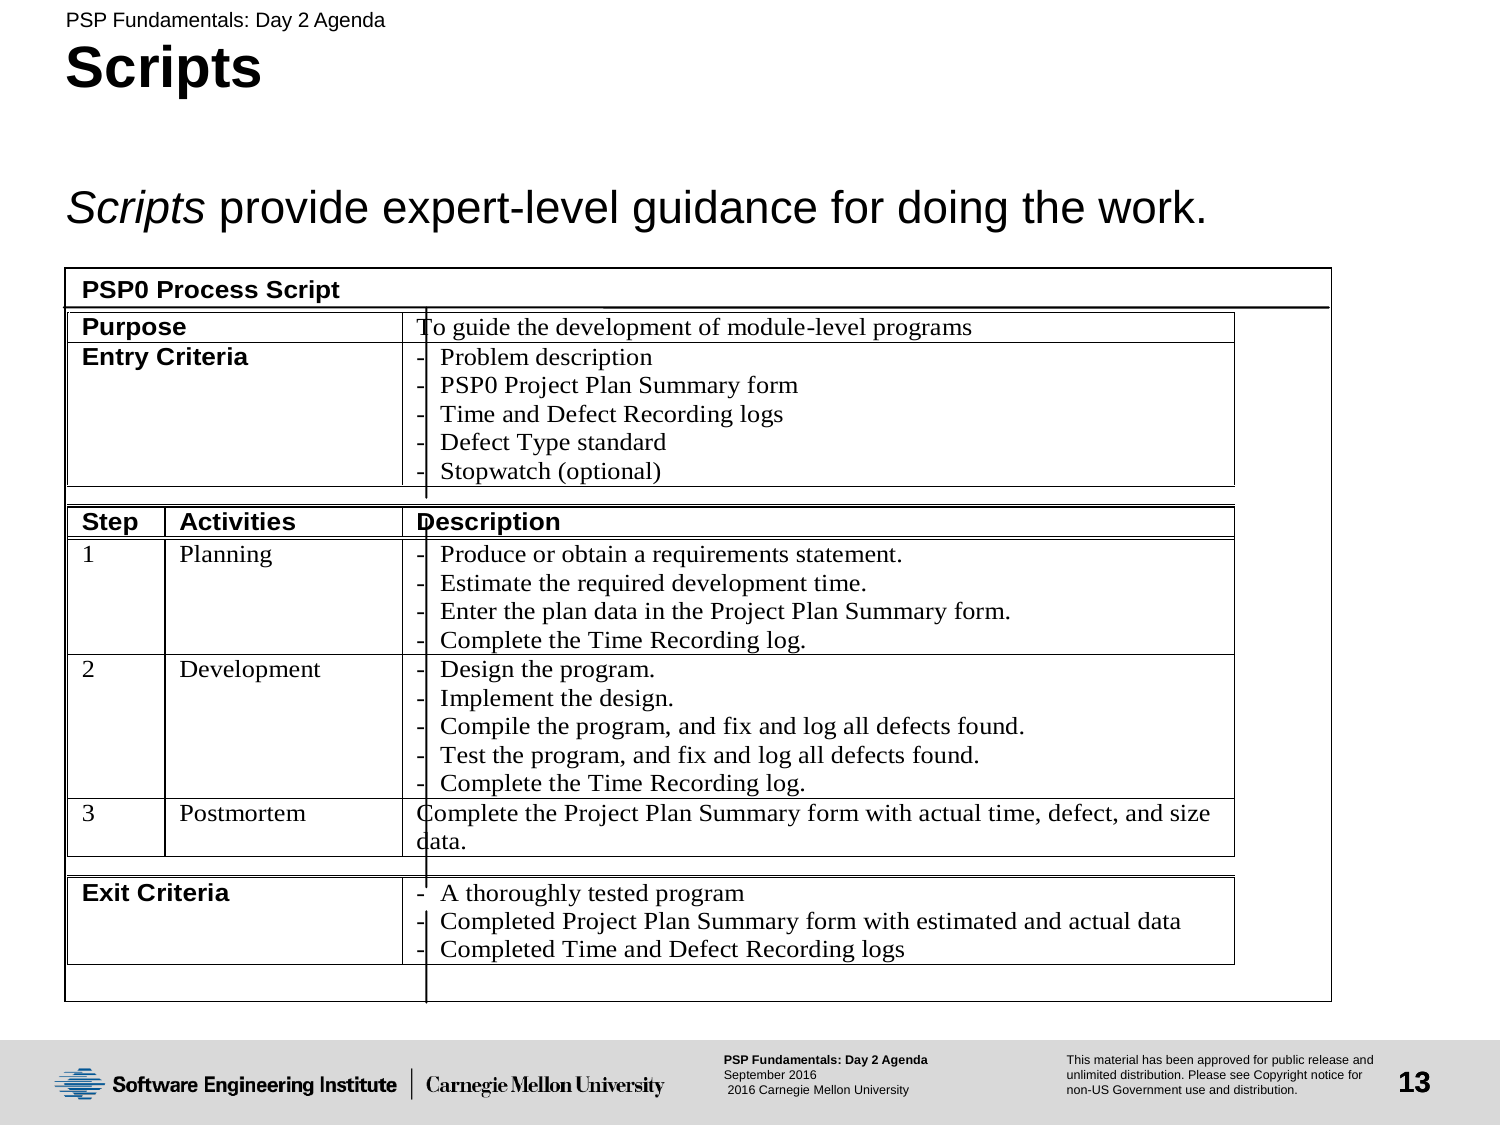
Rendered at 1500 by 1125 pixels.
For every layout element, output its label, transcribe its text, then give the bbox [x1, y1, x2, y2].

list Scripts provide expert-level guidance for doing the work. [65, 177, 1431, 1000]
title Scripts [65, 37, 1430, 148]
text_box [63, 268, 1331, 1003]
picture [46, 1061, 673, 1104]
